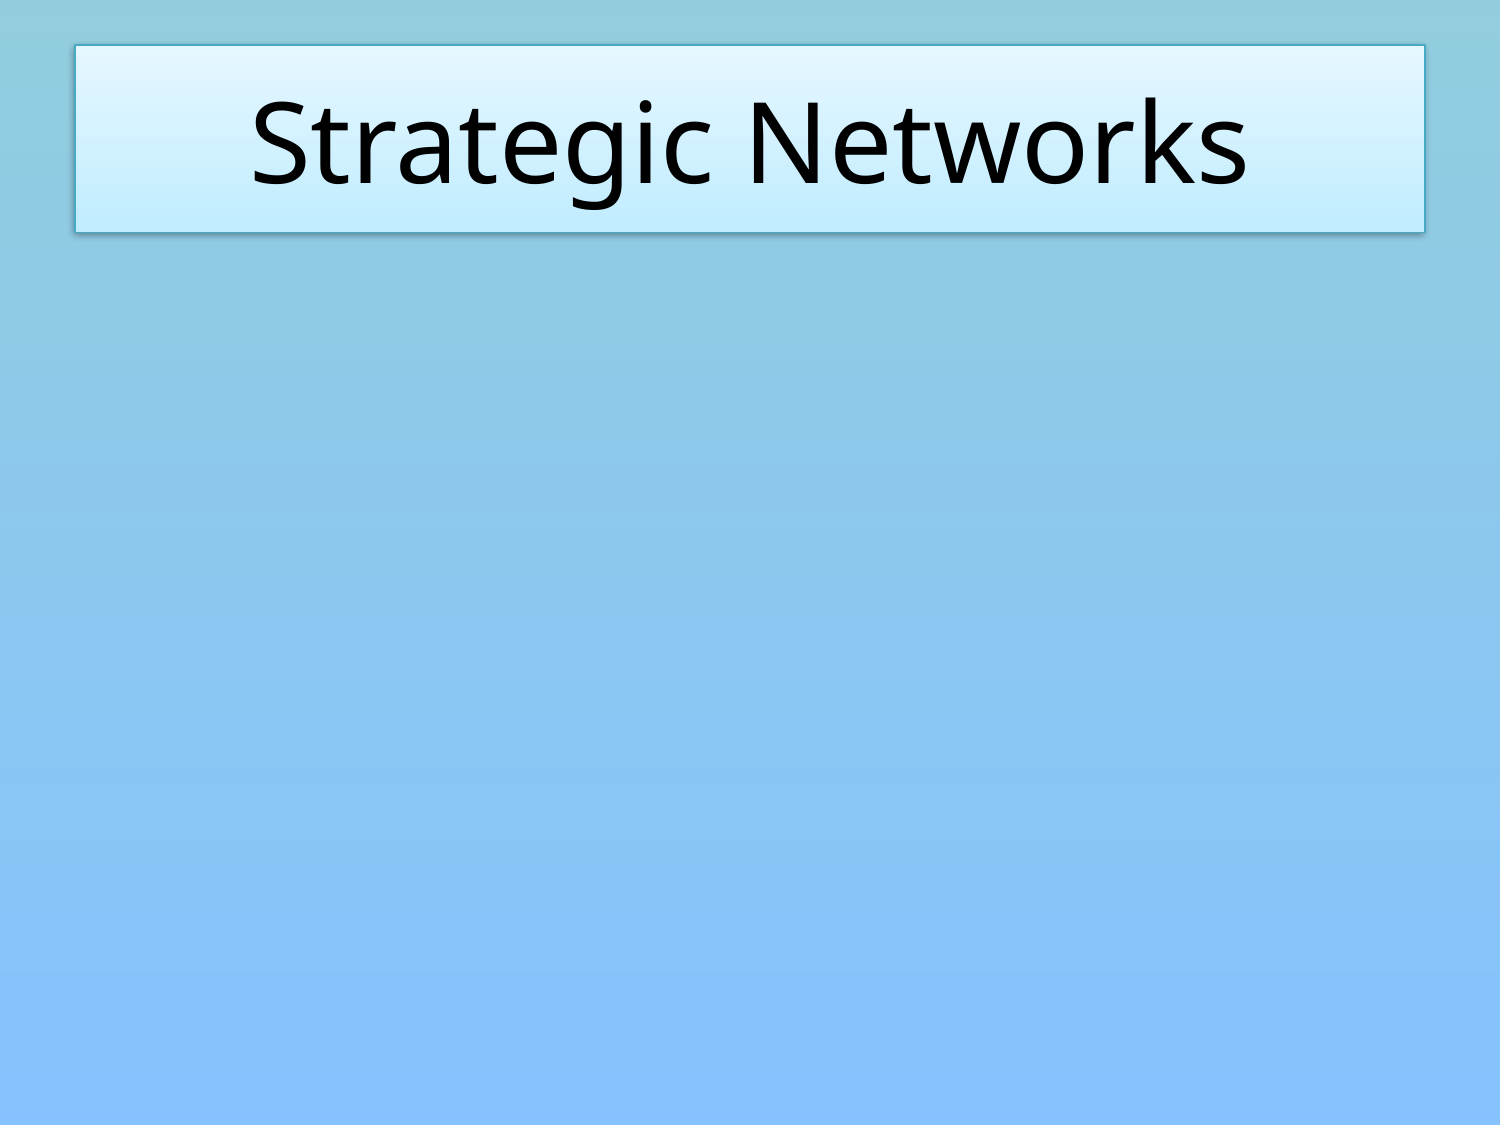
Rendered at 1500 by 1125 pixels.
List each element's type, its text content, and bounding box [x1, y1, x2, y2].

title Strategic Networks [74, 44, 1426, 233]
